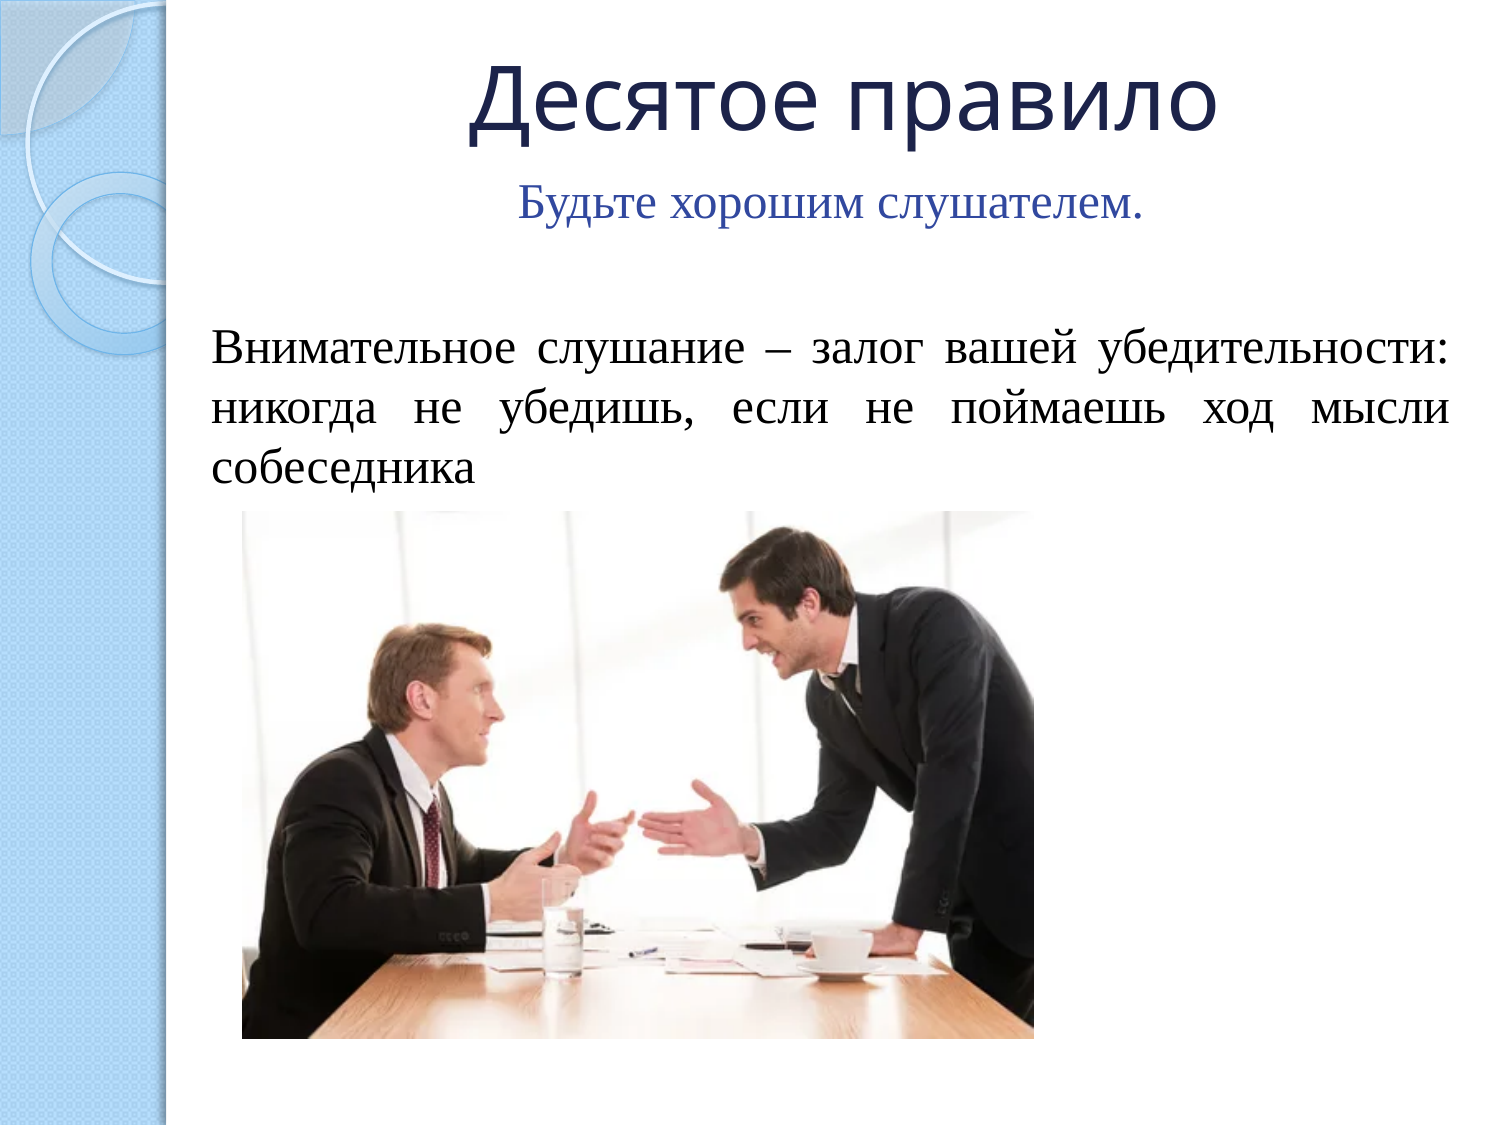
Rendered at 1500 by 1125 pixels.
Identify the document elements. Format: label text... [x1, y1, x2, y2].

list Будьте хорошим слушателем. Внимательное слушание – залог вашей убедительности: никогда не убедишь, если не поймаешь ход мысли собеседника [183, 160, 1466, 1025]
picture [241, 510, 1034, 1039]
title Десятое правило [230, 30, 1461, 159]
